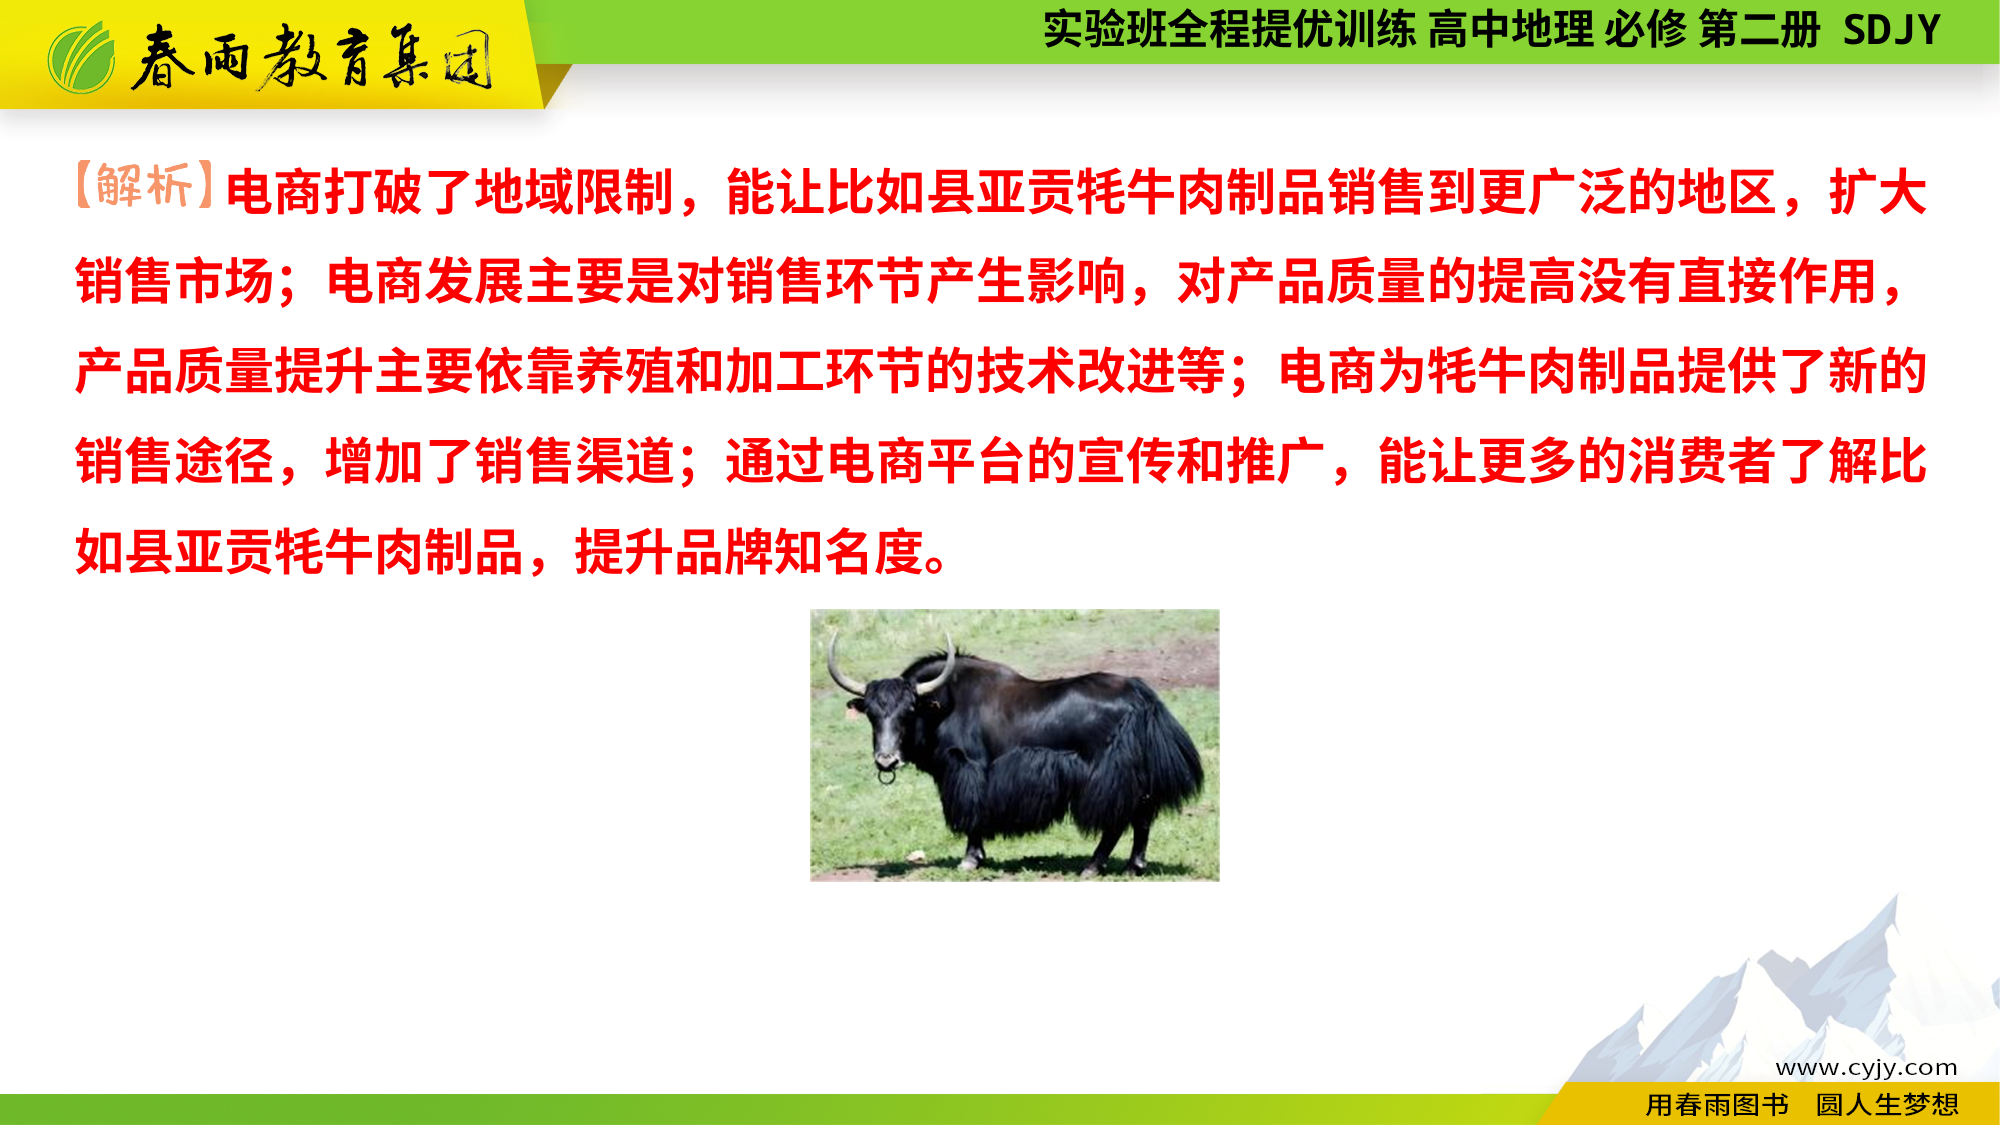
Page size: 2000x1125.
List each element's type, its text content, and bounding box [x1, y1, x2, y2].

picture [0, 0, 2000, 1125]
list 电商打破了地域限制，能让比如县亚贡牦牛肉制品销售到更广泛的地区，扩大销售市场；电商发展主要是对销售环节产生影响，对产品质量的提高没有直接作用，产品质量提升主要依靠养殖和加工环节的技术改进等；电商为牦牛肉制品提供了新的销售途径，增加了销售渠道；通过电商平台的宣传和推广，能让更多的消费者了解比如县亚贡牦牛肉制品，提升品牌知名度。 [59, 122, 1944, 592]
